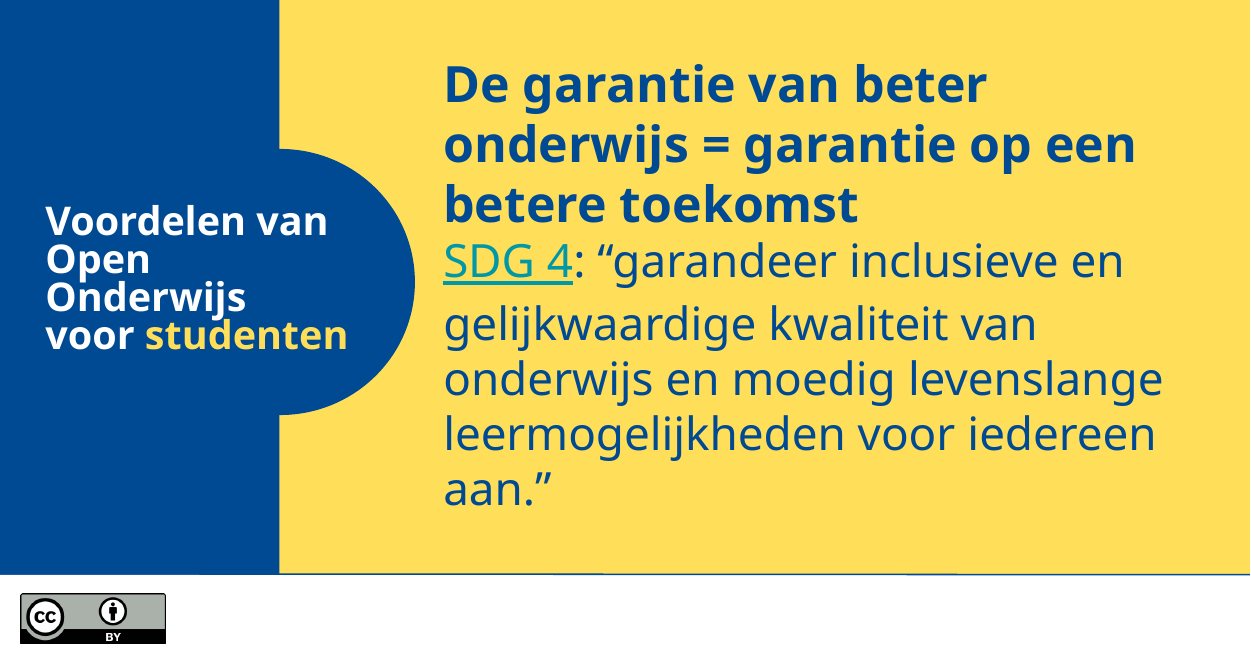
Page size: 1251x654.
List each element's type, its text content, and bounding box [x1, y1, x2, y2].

text_box Voordelen van Open Onderwijs voor studenten [30, 190, 371, 372]
text_box [0, 582, 1250, 654]
text_box [181, 148, 415, 416]
text_box [0, 0, 280, 573]
text_box De garantie van beter onderwijs = garantie op een betere toekomst SDG 4: “garandeer inclusieve en gelijkwaardige kwaliteit van onderwijs en moedig levenslange leermogelijkheden voor iedereen aan.” [428, 37, 1250, 530]
picture [20, 592, 166, 645]
